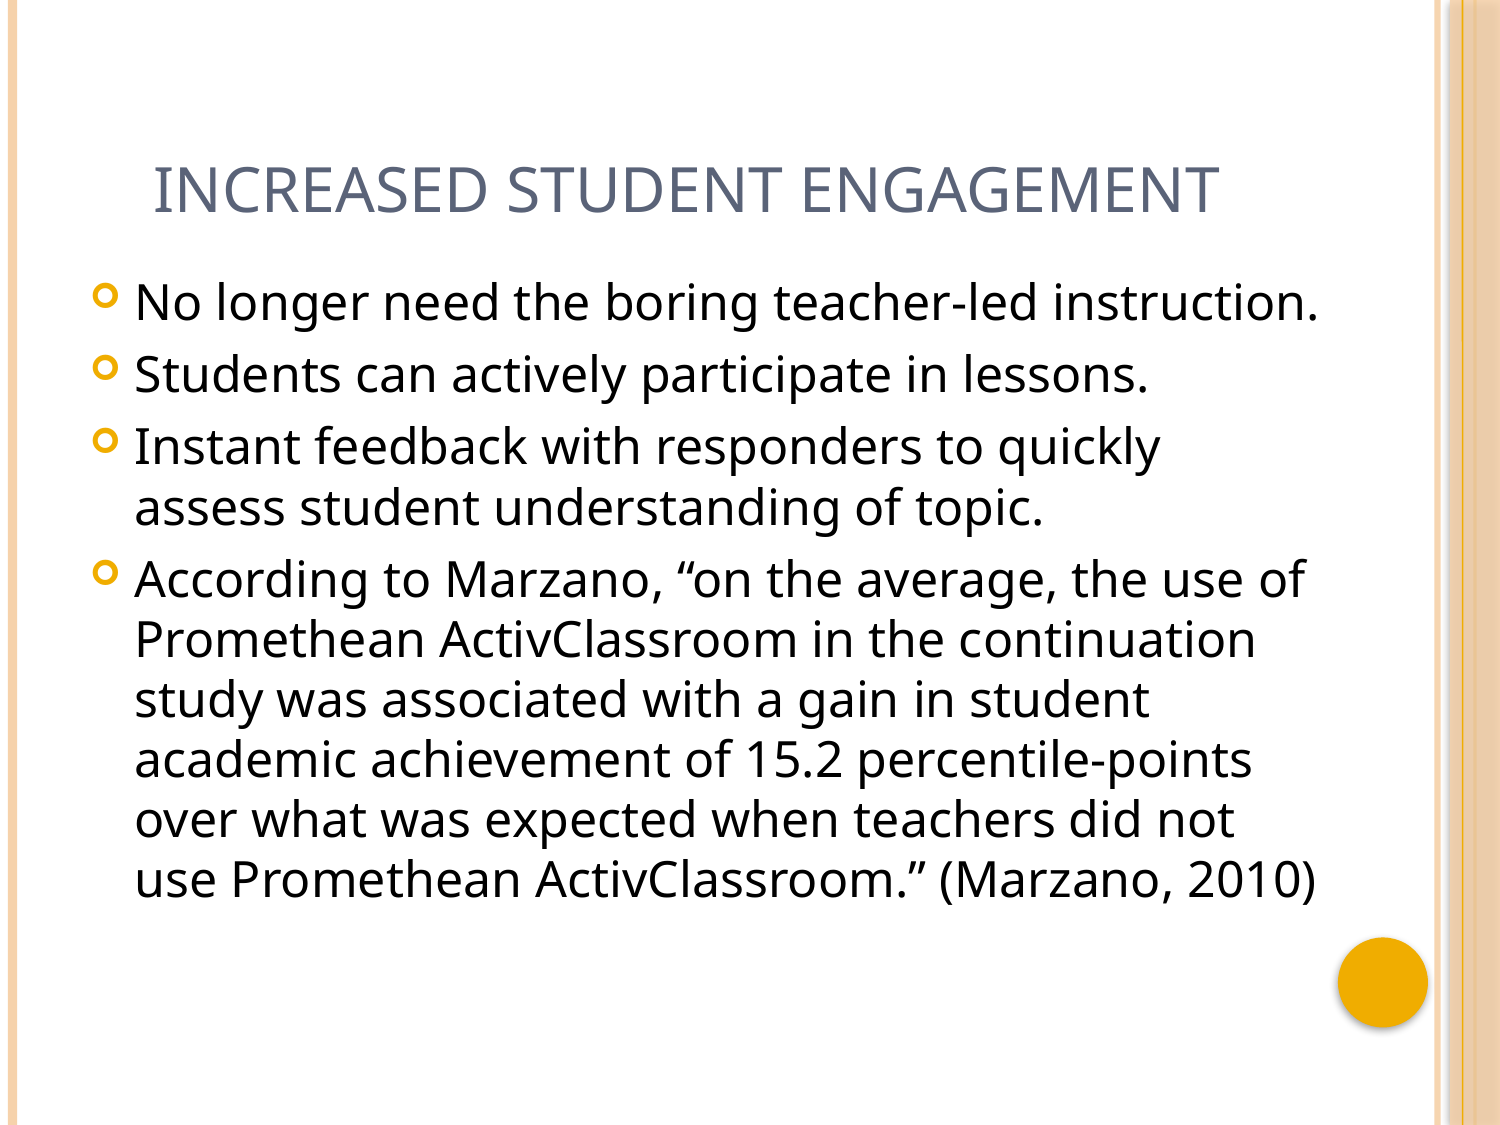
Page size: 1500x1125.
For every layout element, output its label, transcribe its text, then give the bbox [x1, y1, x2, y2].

title Increased Student engagement [75, 45, 1300, 233]
list No longer need the boring teacher-led instruction. Students can actively participate in lessons. Instant feedback with responders to quickly assess student understanding of topic. According to Marzano, “on the average, the use of Promethean ActivClassroom in the continuation study was associated with a gain in student academic achievement of 15.2 percentile-points over what was expected when teachers did not use Promethean ActivClassroom.” (Marzano, 2010) [75, 262, 1338, 1062]
